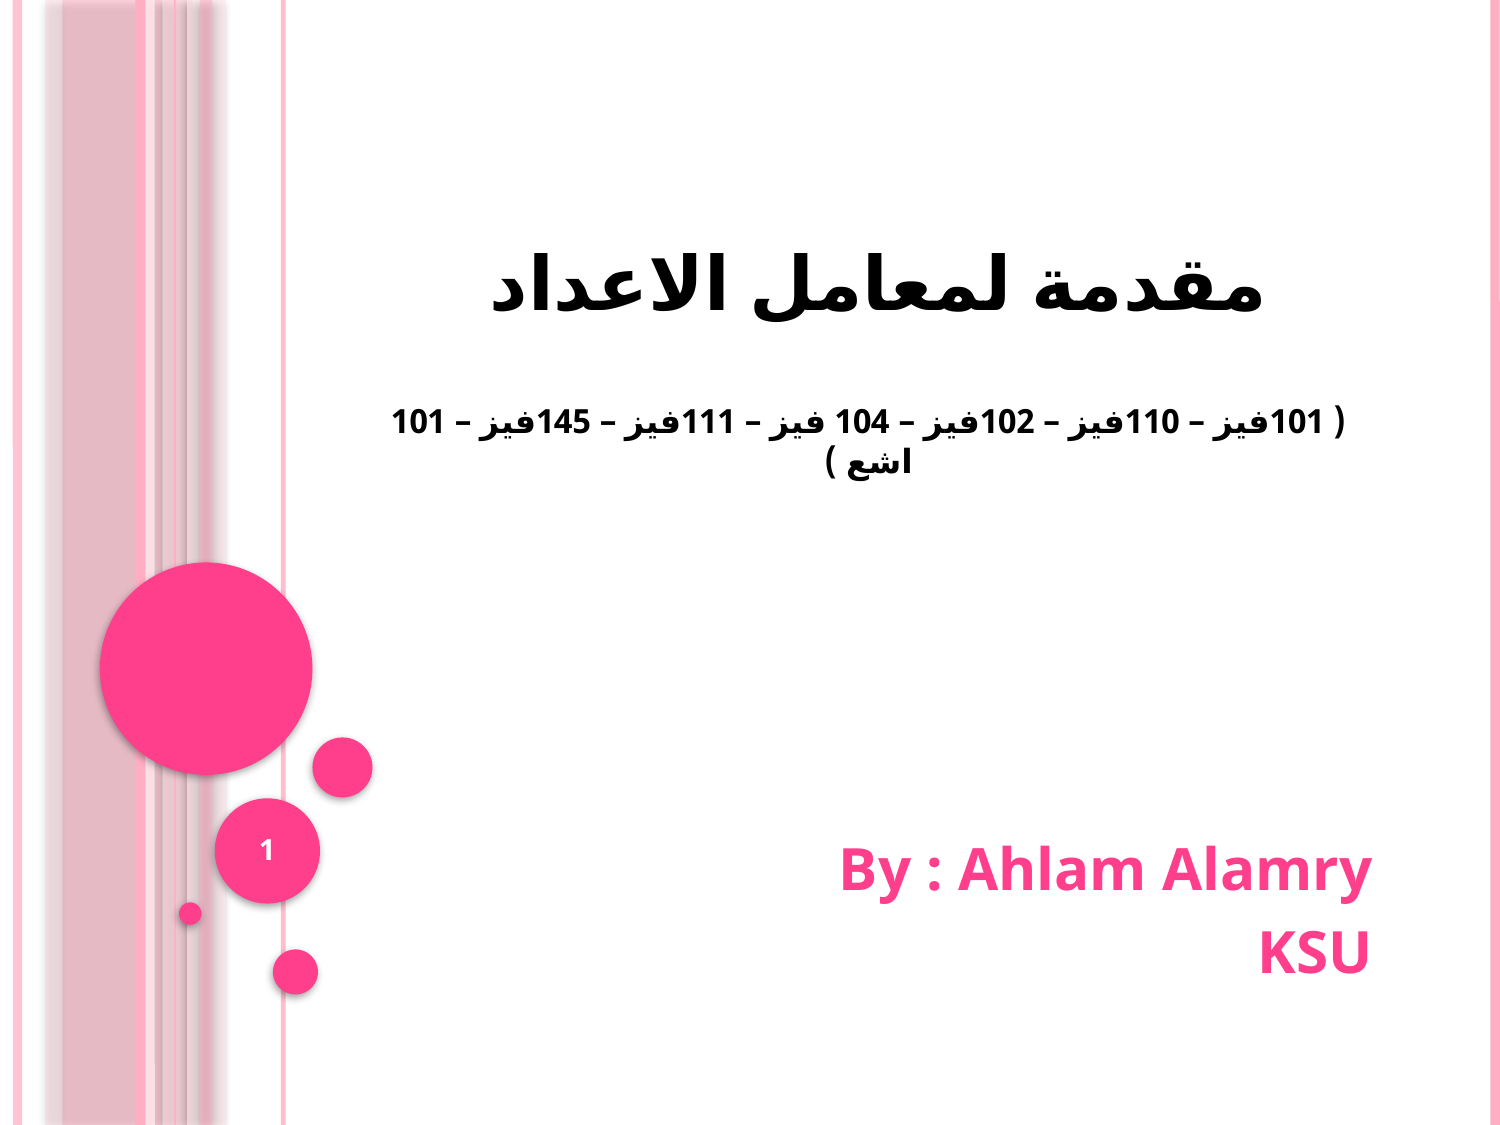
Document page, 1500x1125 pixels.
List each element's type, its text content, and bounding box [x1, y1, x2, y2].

subtitle By : Ahlam Alamry KSU [375, 825, 1388, 1000]
title مقدمة لمعامل الاعداد ( 101فيز – 110فيز – 102فيز – 104 فيز – 111فيز – 145فيز – 101 اشع ) [362, 187, 1375, 488]
slide_number 1 [217, 808, 318, 894]
